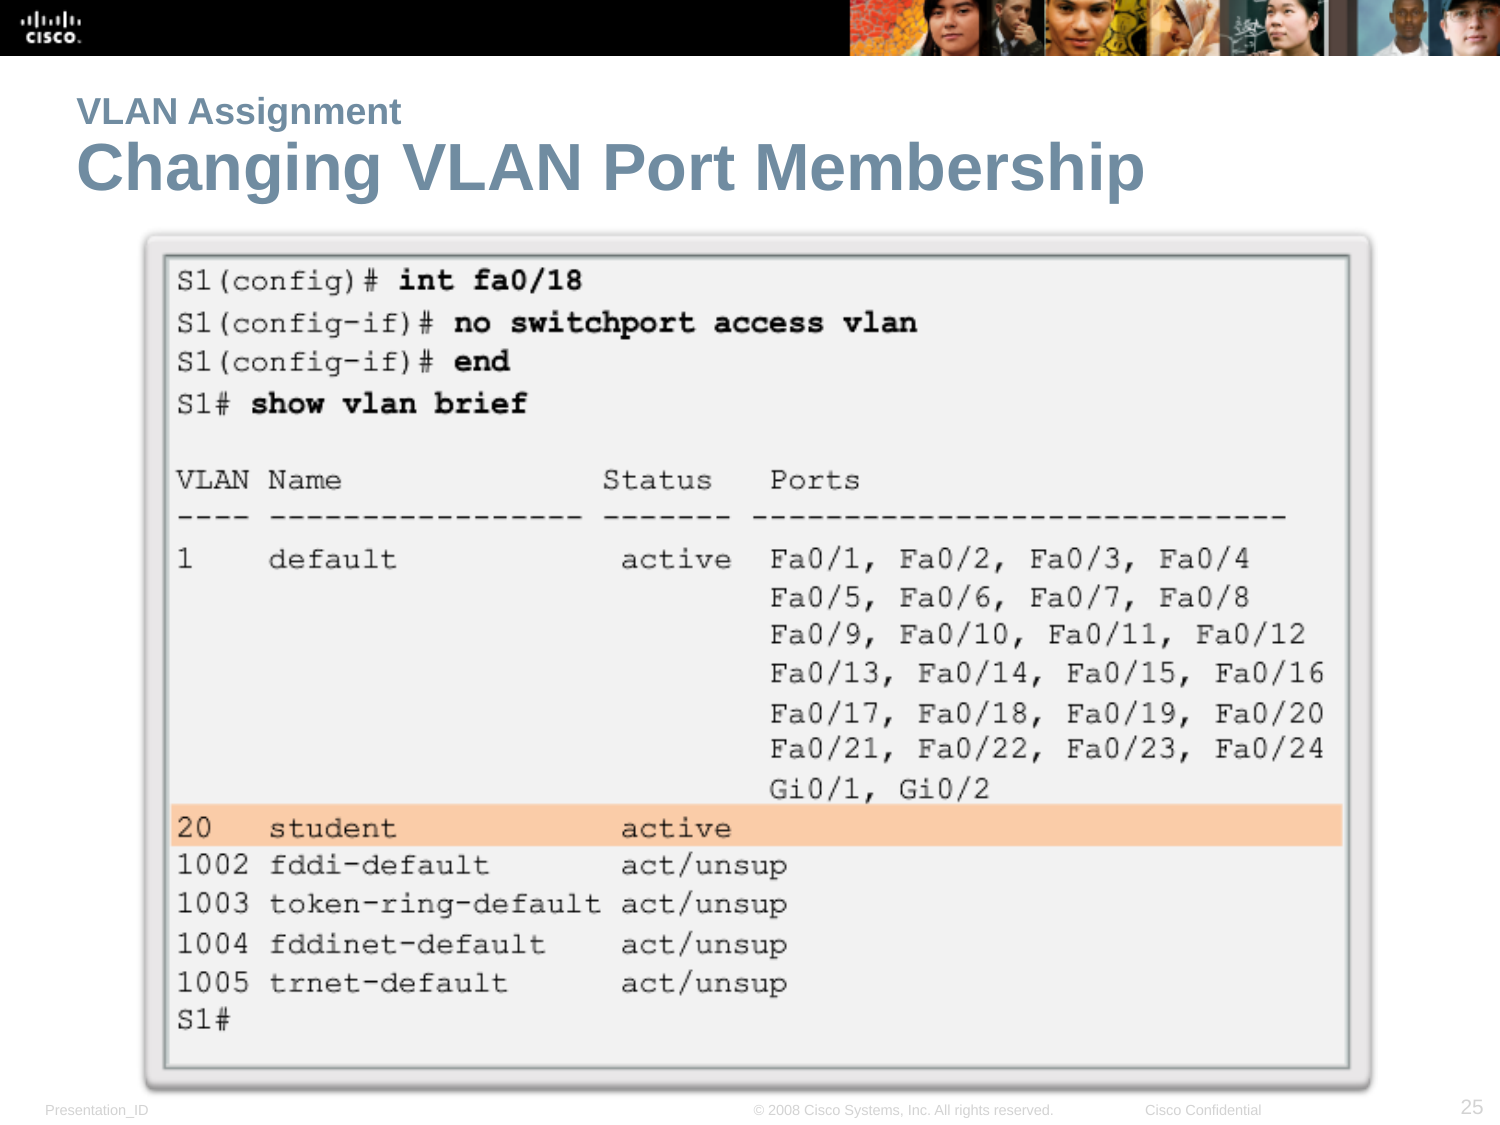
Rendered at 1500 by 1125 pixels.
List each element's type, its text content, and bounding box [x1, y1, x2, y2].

title VLAN Assignment Changing VLAN Port Membership [62, 73, 1400, 212]
picture [0, 0, 1500, 56]
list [135, 220, 1378, 1099]
